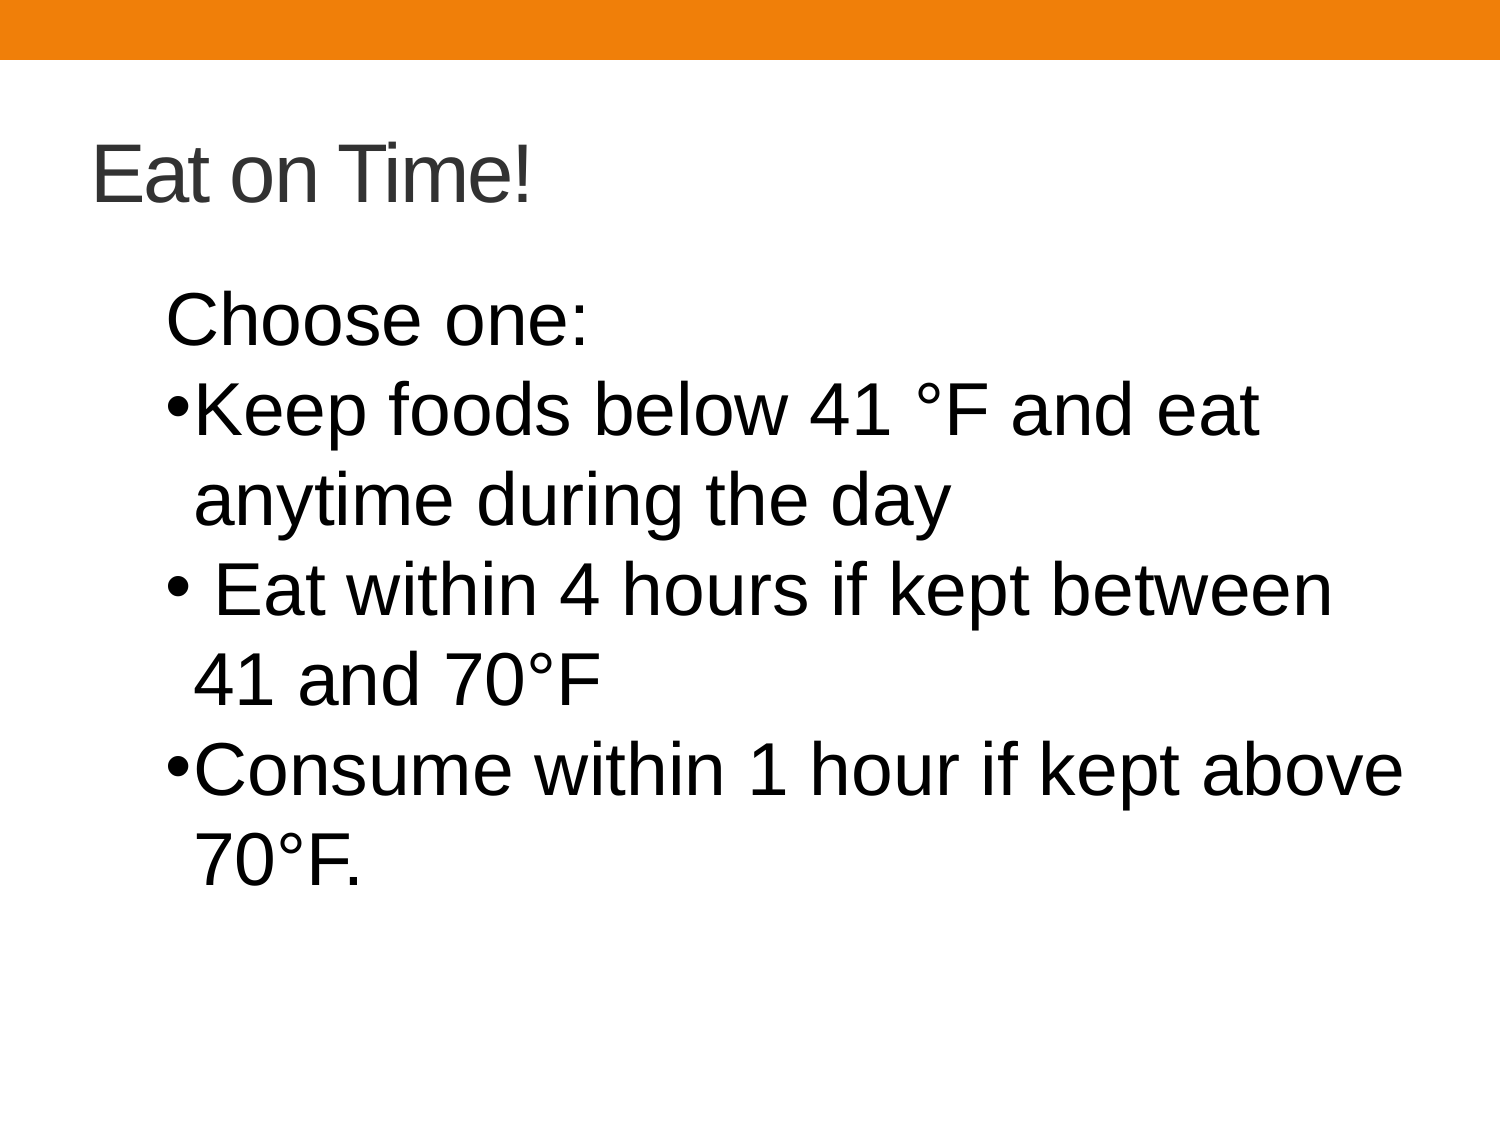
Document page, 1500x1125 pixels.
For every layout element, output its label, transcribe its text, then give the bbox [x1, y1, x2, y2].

list Choose one: Keep foods below 41 °F and eat anytime during the day Eat within 4 hours if kept between 41 and 70°F Consume within 1 hour if kept above 70°F. [75, 262, 1425, 1063]
title Eat on Time! [75, 87, 1425, 250]
